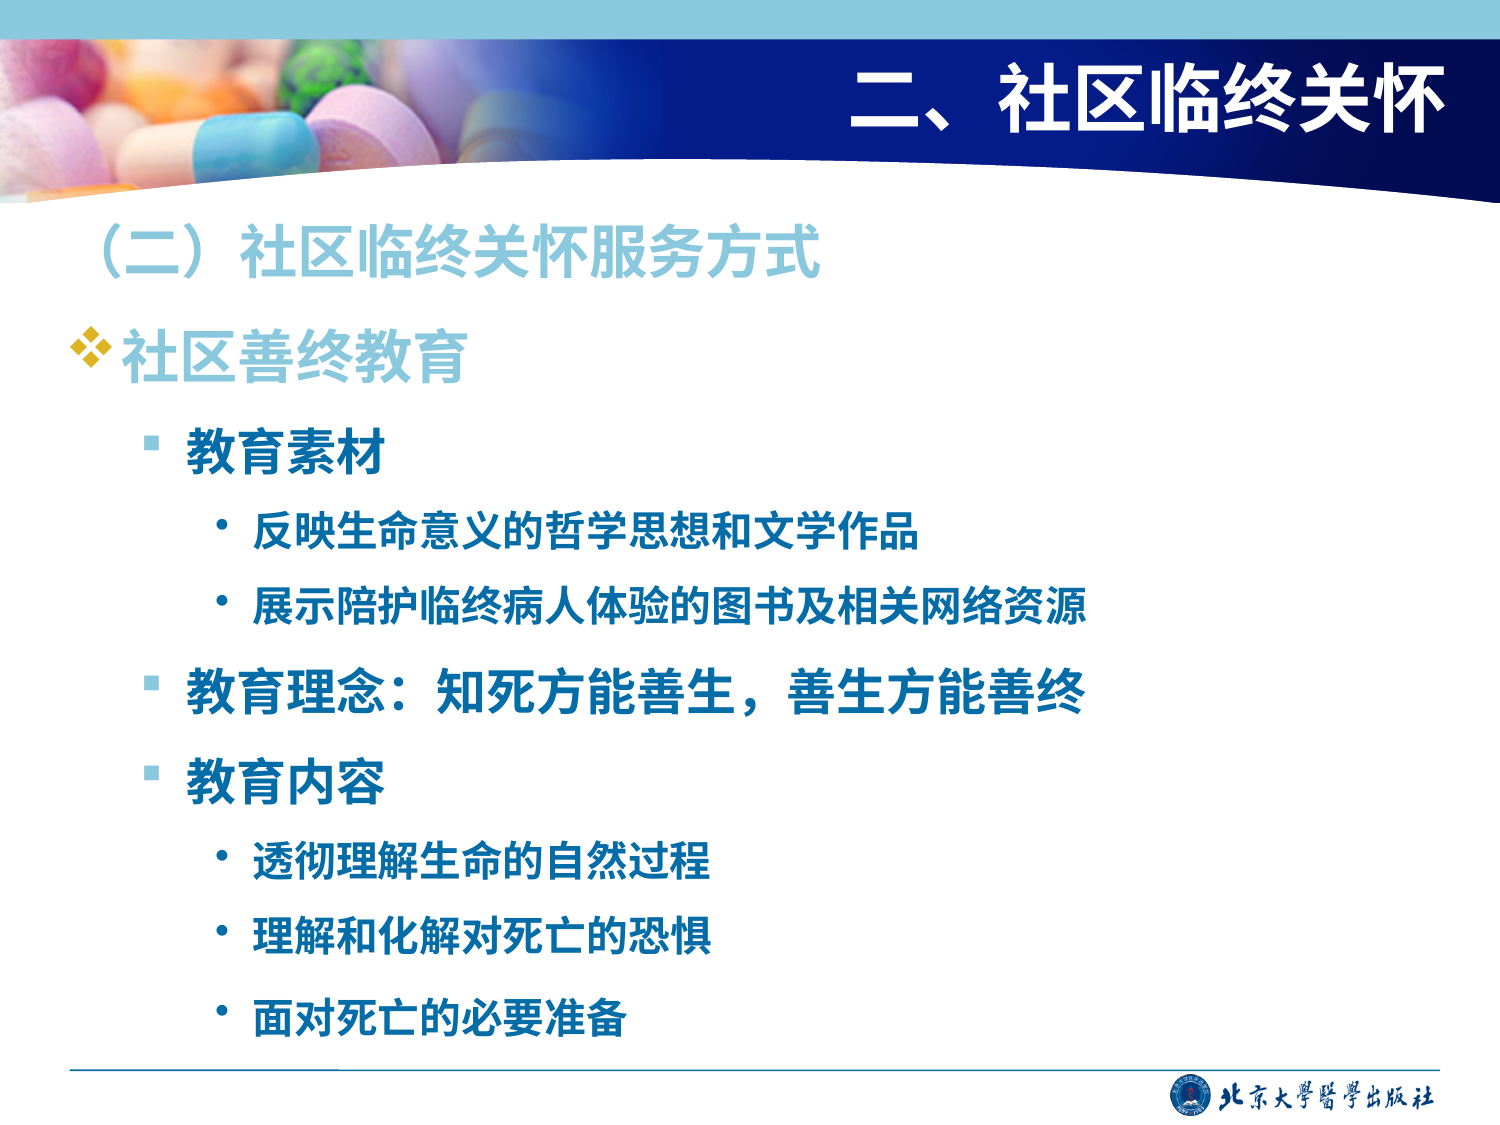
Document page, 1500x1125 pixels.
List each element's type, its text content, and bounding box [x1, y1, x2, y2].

title 二、社区临终关怀 [137, 49, 1463, 143]
picture [0, 40, 1500, 203]
picture [1170, 1074, 1436, 1118]
list （二）社区临终关怀服务方式 社区善终教育 教育素材 反映生命意义的哲学思想和文学作品 展示陪护临终病人体验的图书及相关网络资源 教育理念：知死方能善生，善生方能善终 教育内容 透彻理解生命的自然过程 理解和化解对死亡的恐惧 面对死亡的必要准备 [49, 172, 1463, 1071]
